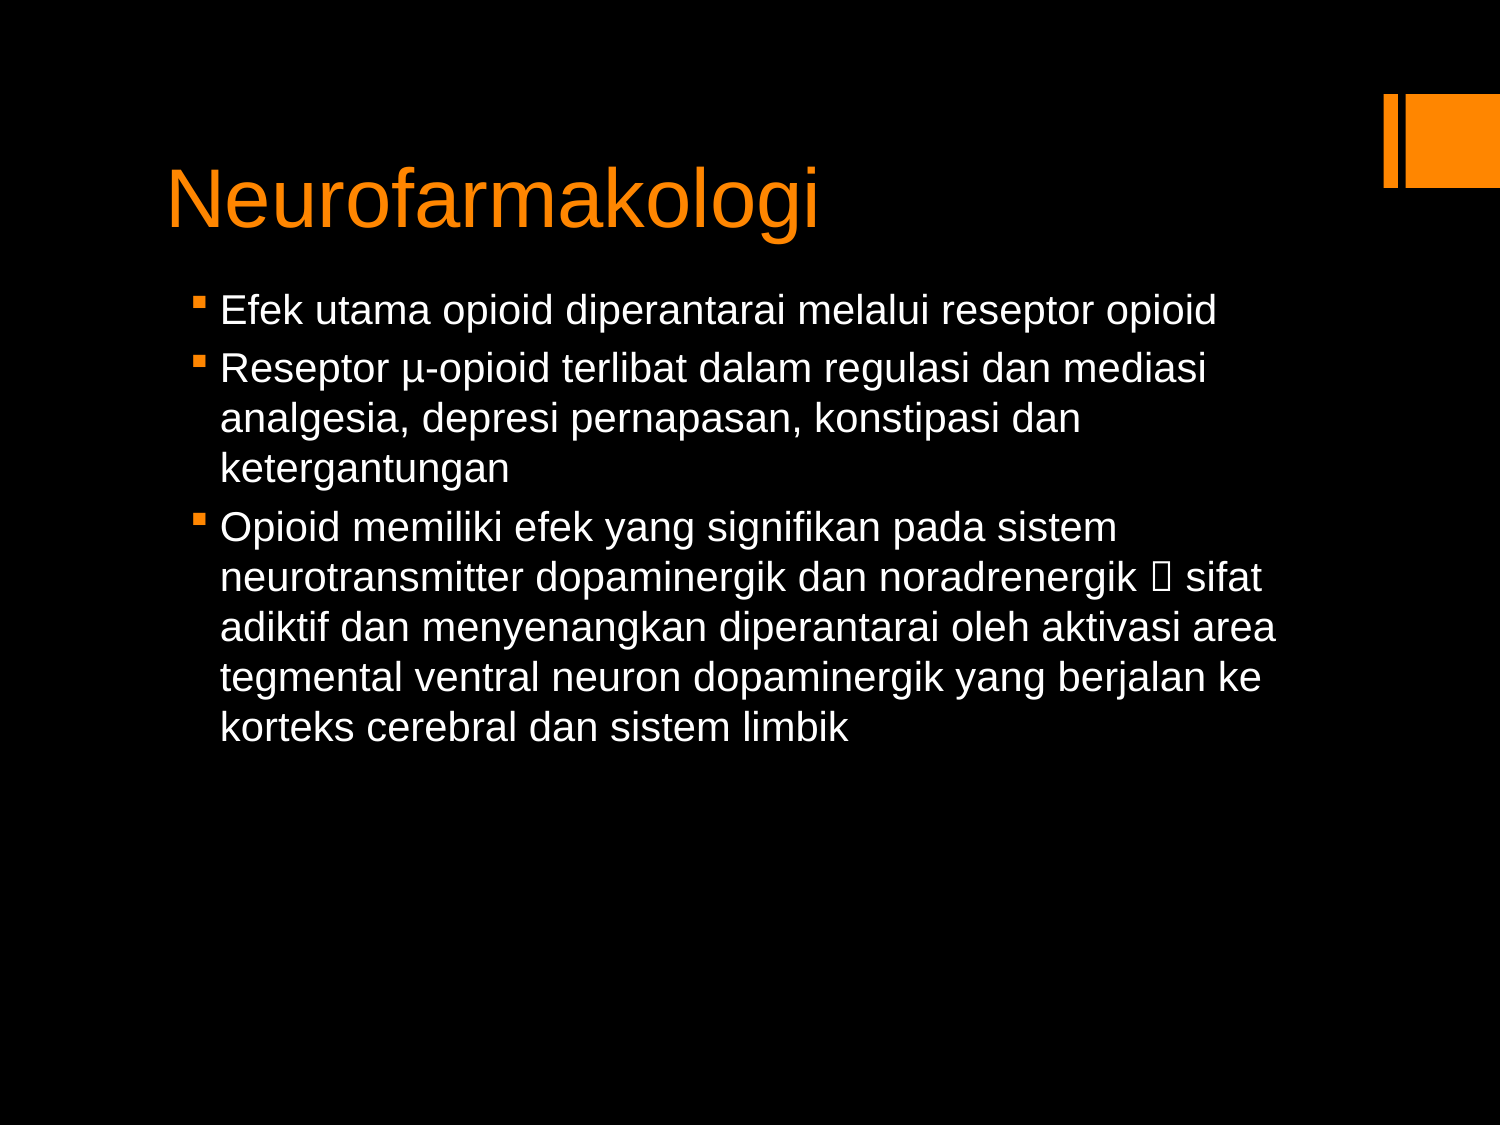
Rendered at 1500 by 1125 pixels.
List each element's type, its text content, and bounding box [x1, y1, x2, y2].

title Neurofarmakologi [150, 62, 1350, 252]
list Efek utama opioid diperantarai melalui reseptor opioid Reseptor µ-opioid terlibat dalam regulasi dan mediasi analgesia, depresi pernapasan, konstipasi dan ketergantungan Opioid memiliki efek yang signifikan pada sistem neurotransmitter dopaminergik dan noradrenergik  sifat adiktif dan menyenangkan diperantarai oleh aktivasi area tegmental ventral neuron dopaminergik yang berjalan ke korteks cerebral dan sistem limbik [137, 275, 1338, 856]
